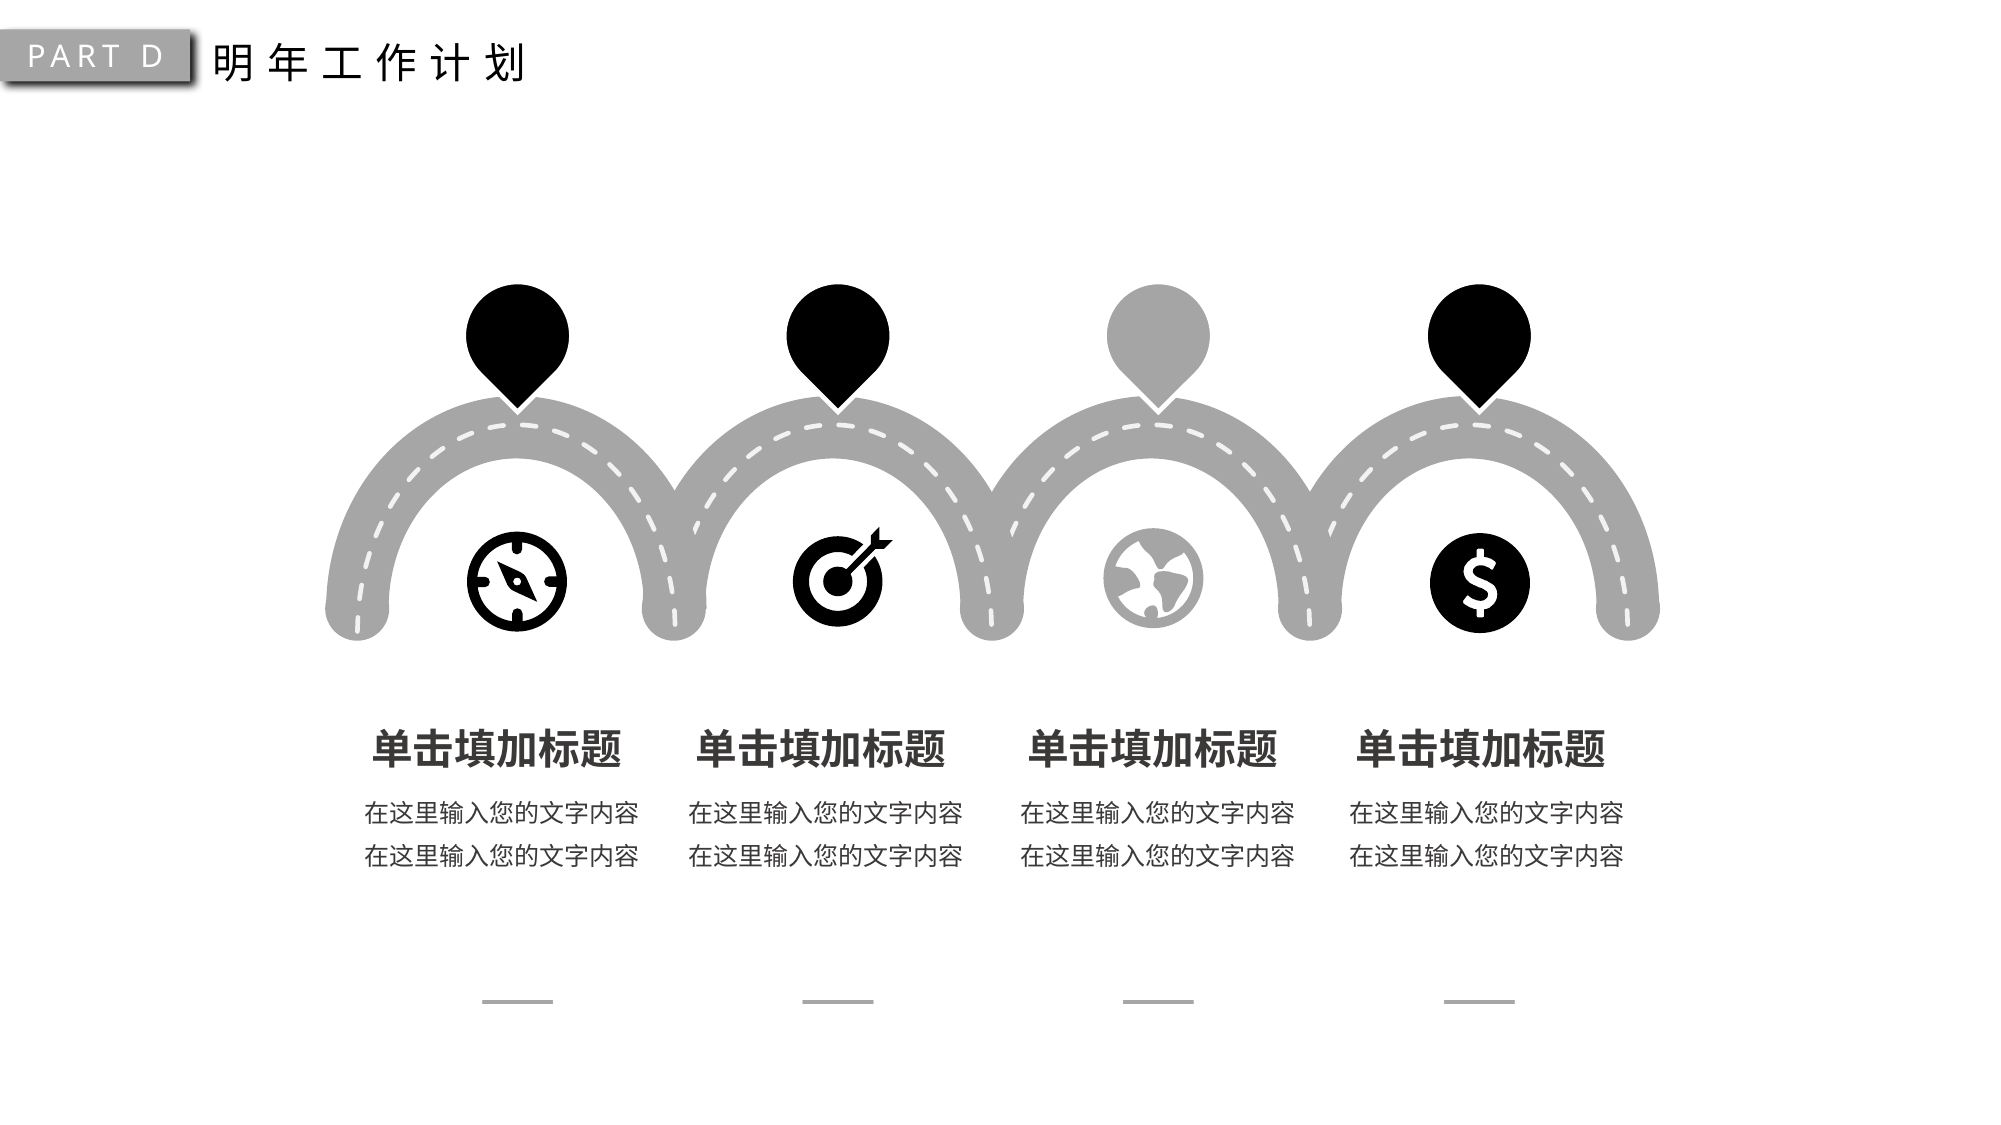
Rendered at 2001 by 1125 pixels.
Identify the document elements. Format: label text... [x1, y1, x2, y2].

text_box 在这里输入您的文字内容 在这里输入您的文字内容 [1045, 790, 1269, 878]
text_box [920, 456, 992, 604]
text_box [1556, 456, 1628, 604]
text_box [359, 457, 428, 577]
text_box [1424, 280, 1535, 414]
text_box [970, 576, 1025, 641]
text_box [1430, 533, 1531, 634]
text_box 单击填加标题 [1013, 713, 1292, 774]
text_box [462, 280, 573, 414]
text_box 单击填加标题 [357, 713, 636, 774]
text_box [1312, 456, 1382, 576]
text_box [679, 423, 993, 632]
text_box [783, 280, 893, 414]
text_box [994, 456, 1064, 576]
text_box [1103, 280, 1214, 414]
text_box [792, 536, 883, 627]
text_box PART D [0, 29, 191, 82]
text_box [602, 455, 676, 605]
text_box [1315, 423, 1629, 632]
text_box 在这里输入您的文字内容 在这里输入您的文字内容 [284, 790, 608, 878]
text_box [823, 526, 893, 597]
text_box 明年工作计划 [198, 29, 541, 95]
text_box 在这里输入您的文字内容 在这里输入您的文字内容 [608, 790, 1045, 878]
text_box 在这里输入您的文字内容 在这里输入您的文字内容 [1269, 790, 1705, 878]
text_box [467, 531, 567, 632]
text_box [1238, 456, 1310, 604]
text_box 单击填加标题 [681, 713, 960, 774]
text_box [676, 452, 752, 576]
text_box [356, 423, 677, 633]
text_box [325, 576, 380, 641]
text_box 单击填加标题 [1342, 713, 1621, 774]
text_box [1103, 528, 1204, 629]
text_box [997, 423, 1311, 632]
text_box [1288, 576, 1343, 641]
text_box [1606, 576, 1661, 641]
text_box [651, 576, 706, 641]
